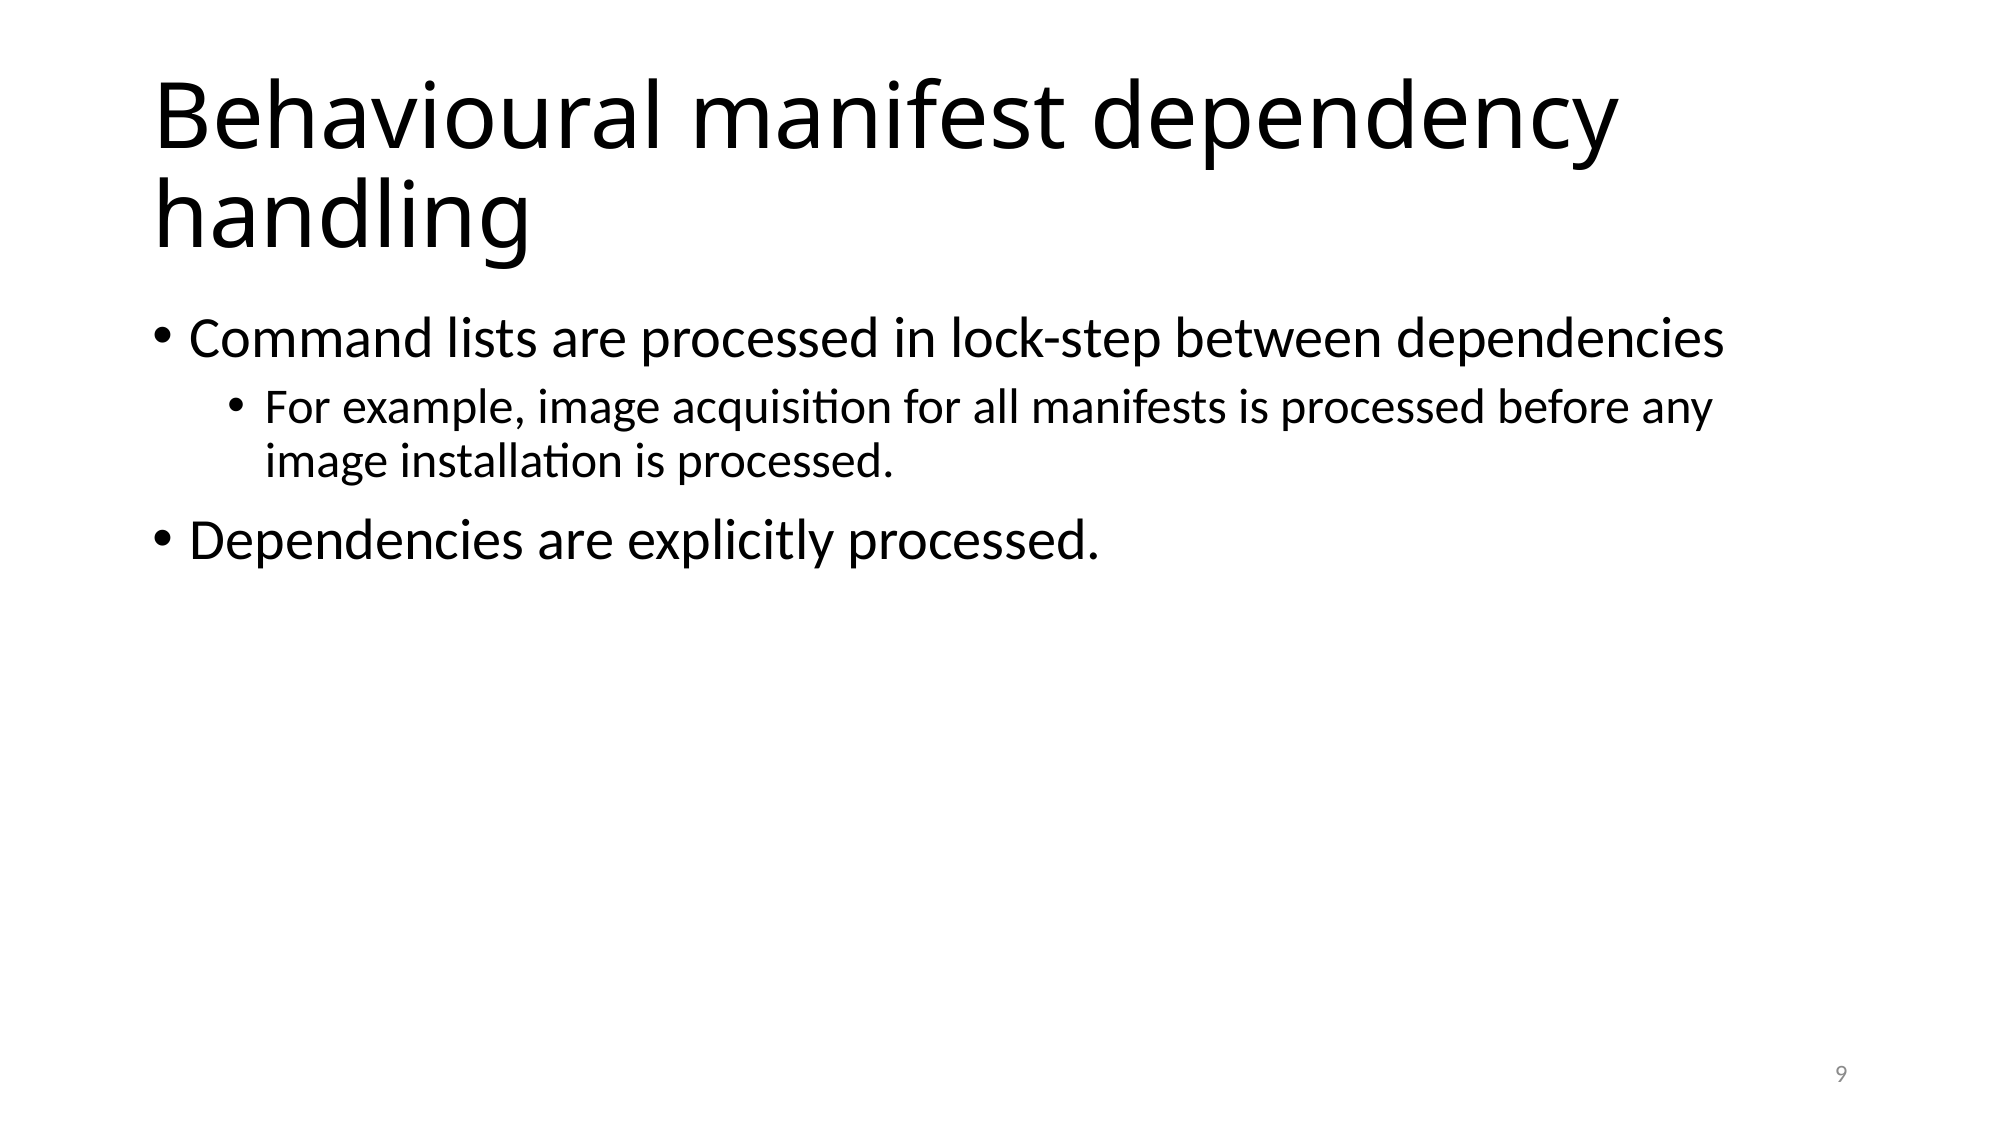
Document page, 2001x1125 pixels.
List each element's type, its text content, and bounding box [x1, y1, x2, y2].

slide_number 8 [1412, 1042, 1863, 1103]
title Behavioural manifest dependency handling [137, 59, 1863, 278]
list Command lists are processed in lock-step between dependencies For example, image acquisition for all manifests is processed before any image installation is processed. Dependencies are explicitly processed. [137, 299, 1863, 1014]
